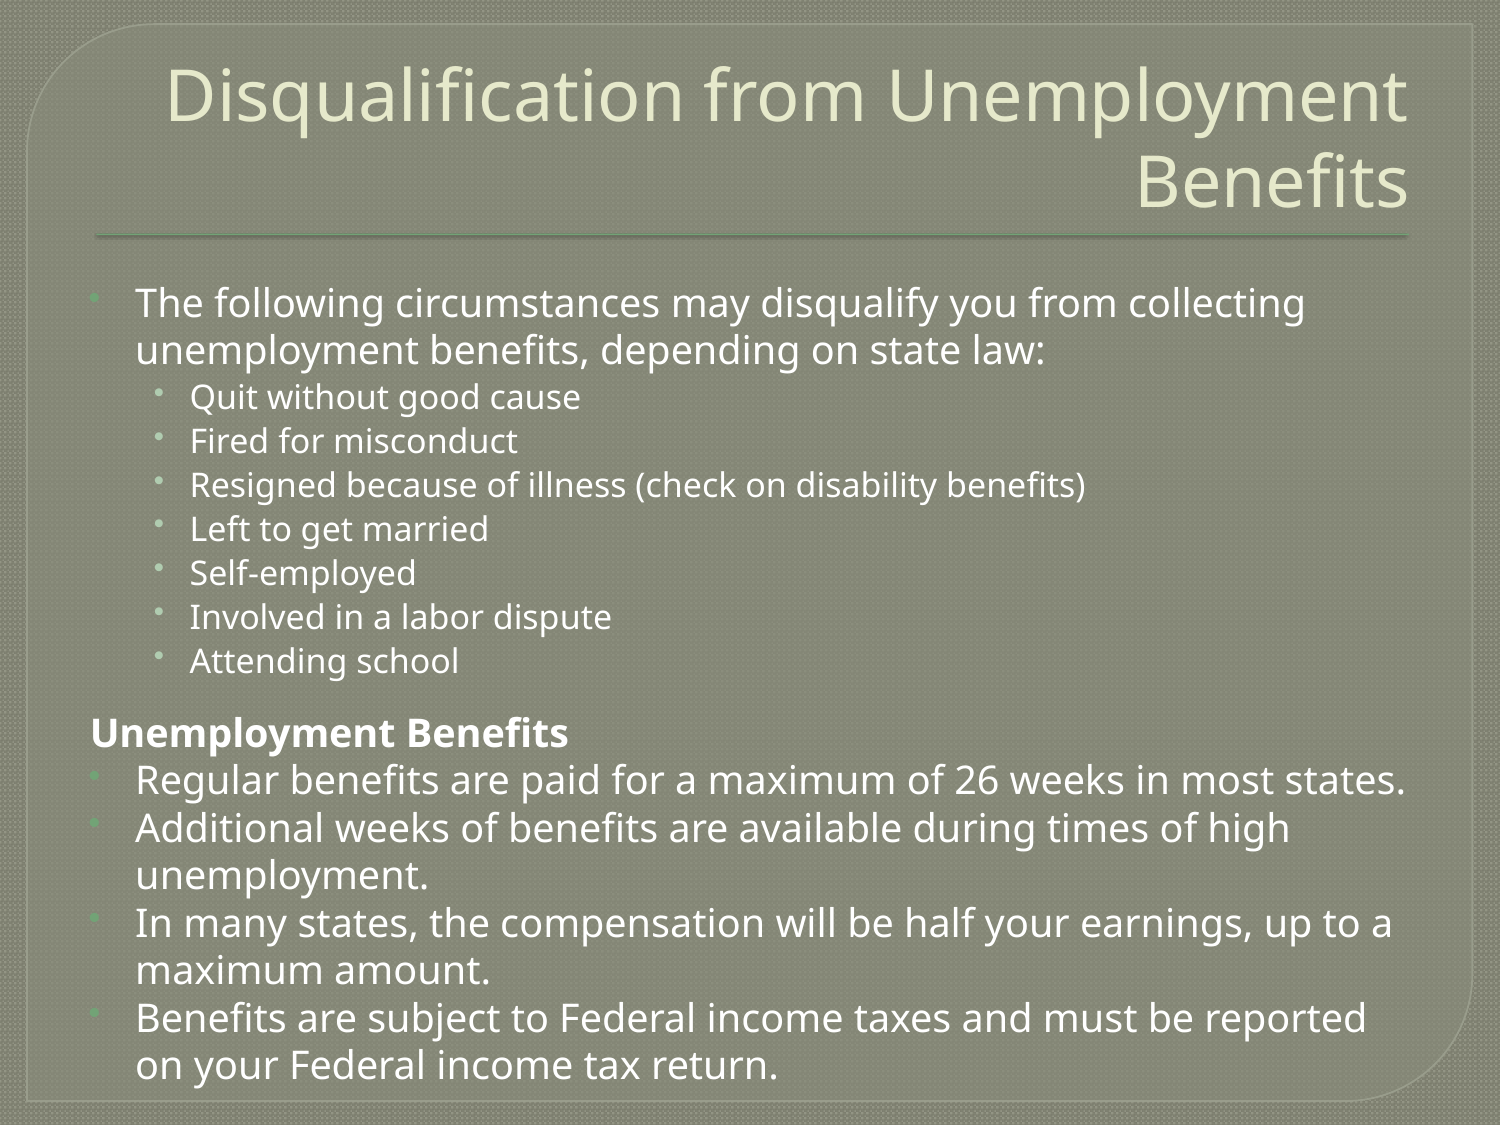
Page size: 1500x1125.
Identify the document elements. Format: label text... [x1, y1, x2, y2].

list The following circumstances may disqualify you from collecting unemployment benefits, depending on state law: Quit without good cause Fired for misconduct Resigned because of illness (check on disability benefits) Left to get married Self-employed Involved in a labor dispute Attending school Unemployment Benefits Regular benefits are paid for a maximum of 26 weeks in most states. Additional weeks of benefits are available during times of high unemployment. In many states, the compensation will be half your earnings, up to a maximum amount. Benefits are subject to Federal income taxes and must be reported on your Federal income tax return. [75, 270, 1425, 1100]
title Disqualification from Unemployment Benefits [75, 41, 1425, 230]
